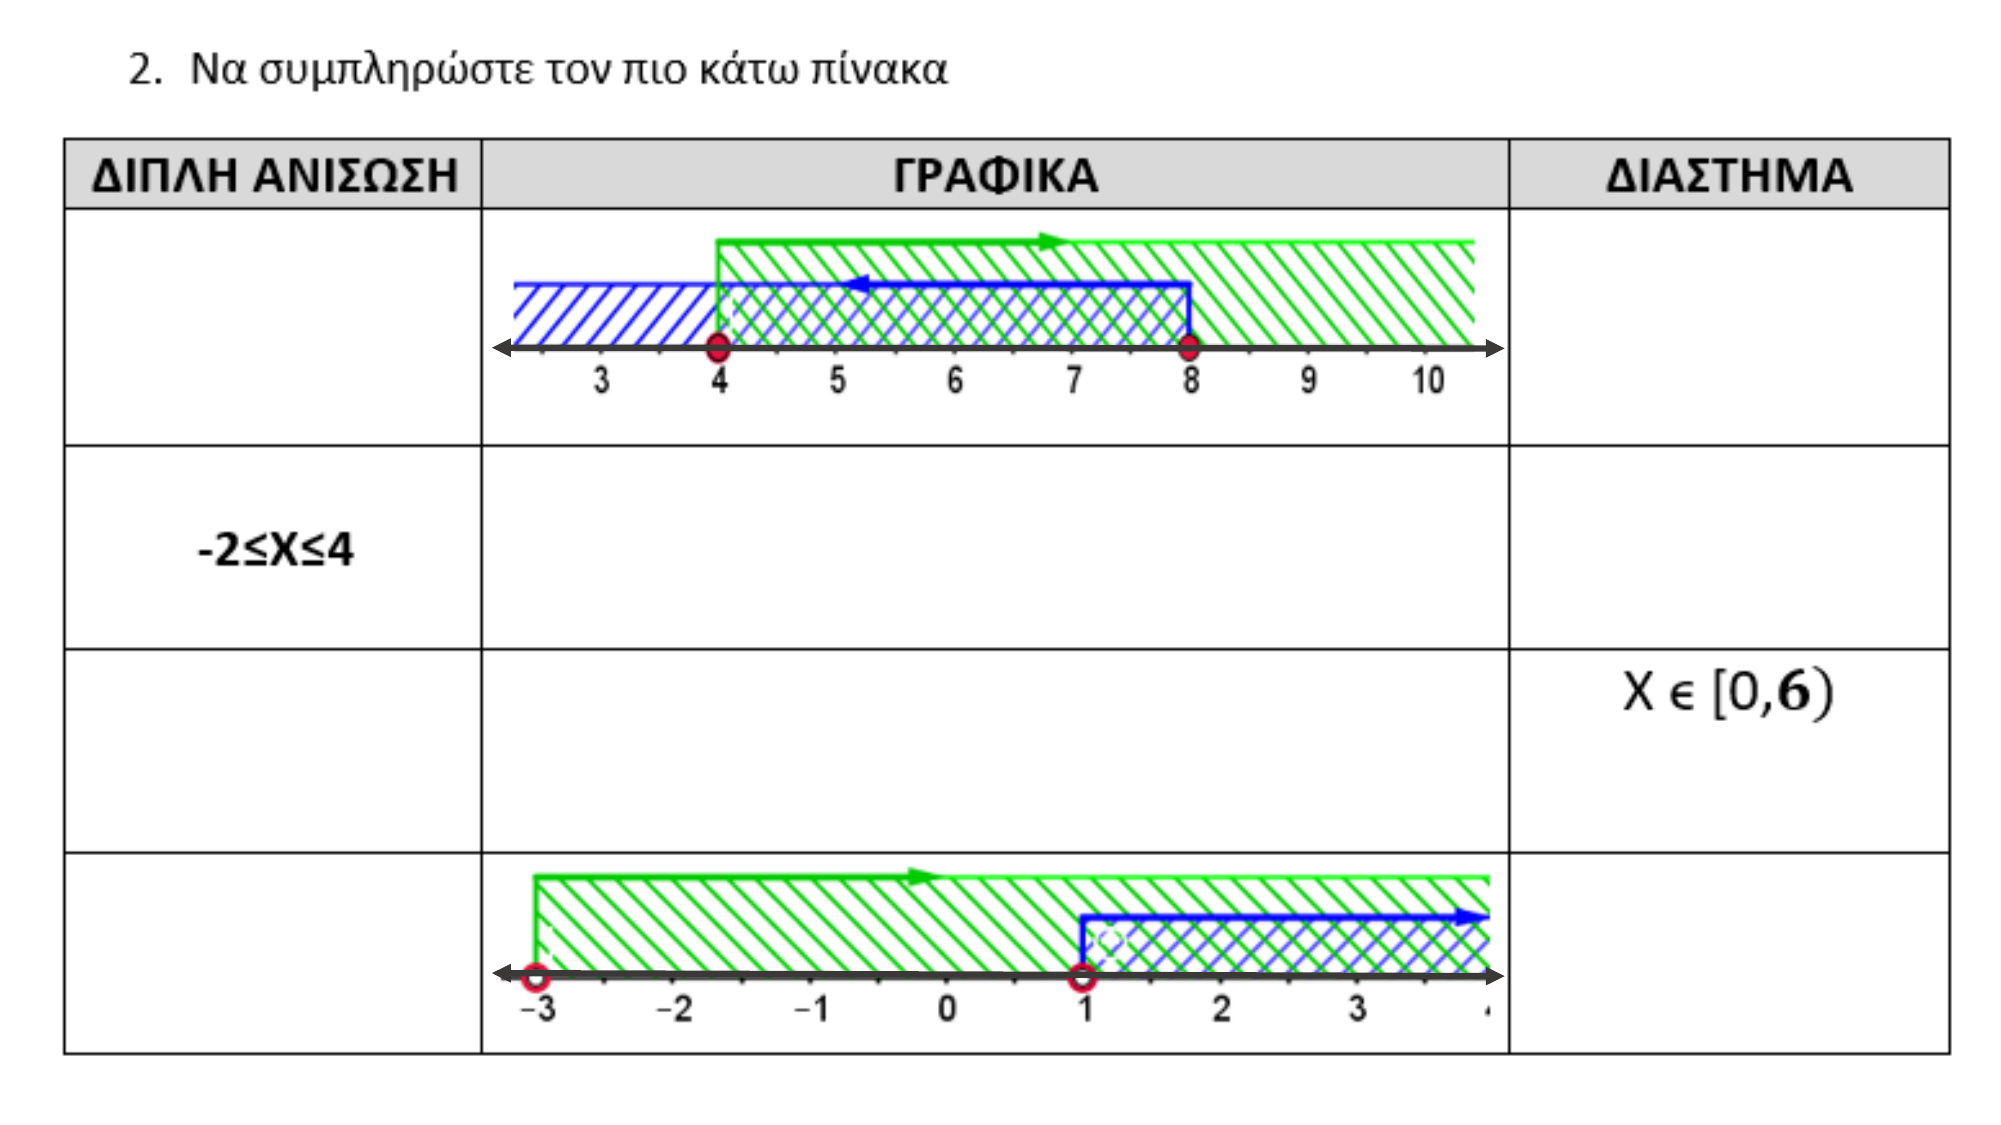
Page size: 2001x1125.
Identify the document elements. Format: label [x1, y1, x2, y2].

picture [33, 38, 1975, 1092]
text_box [491, 973, 1505, 977]
